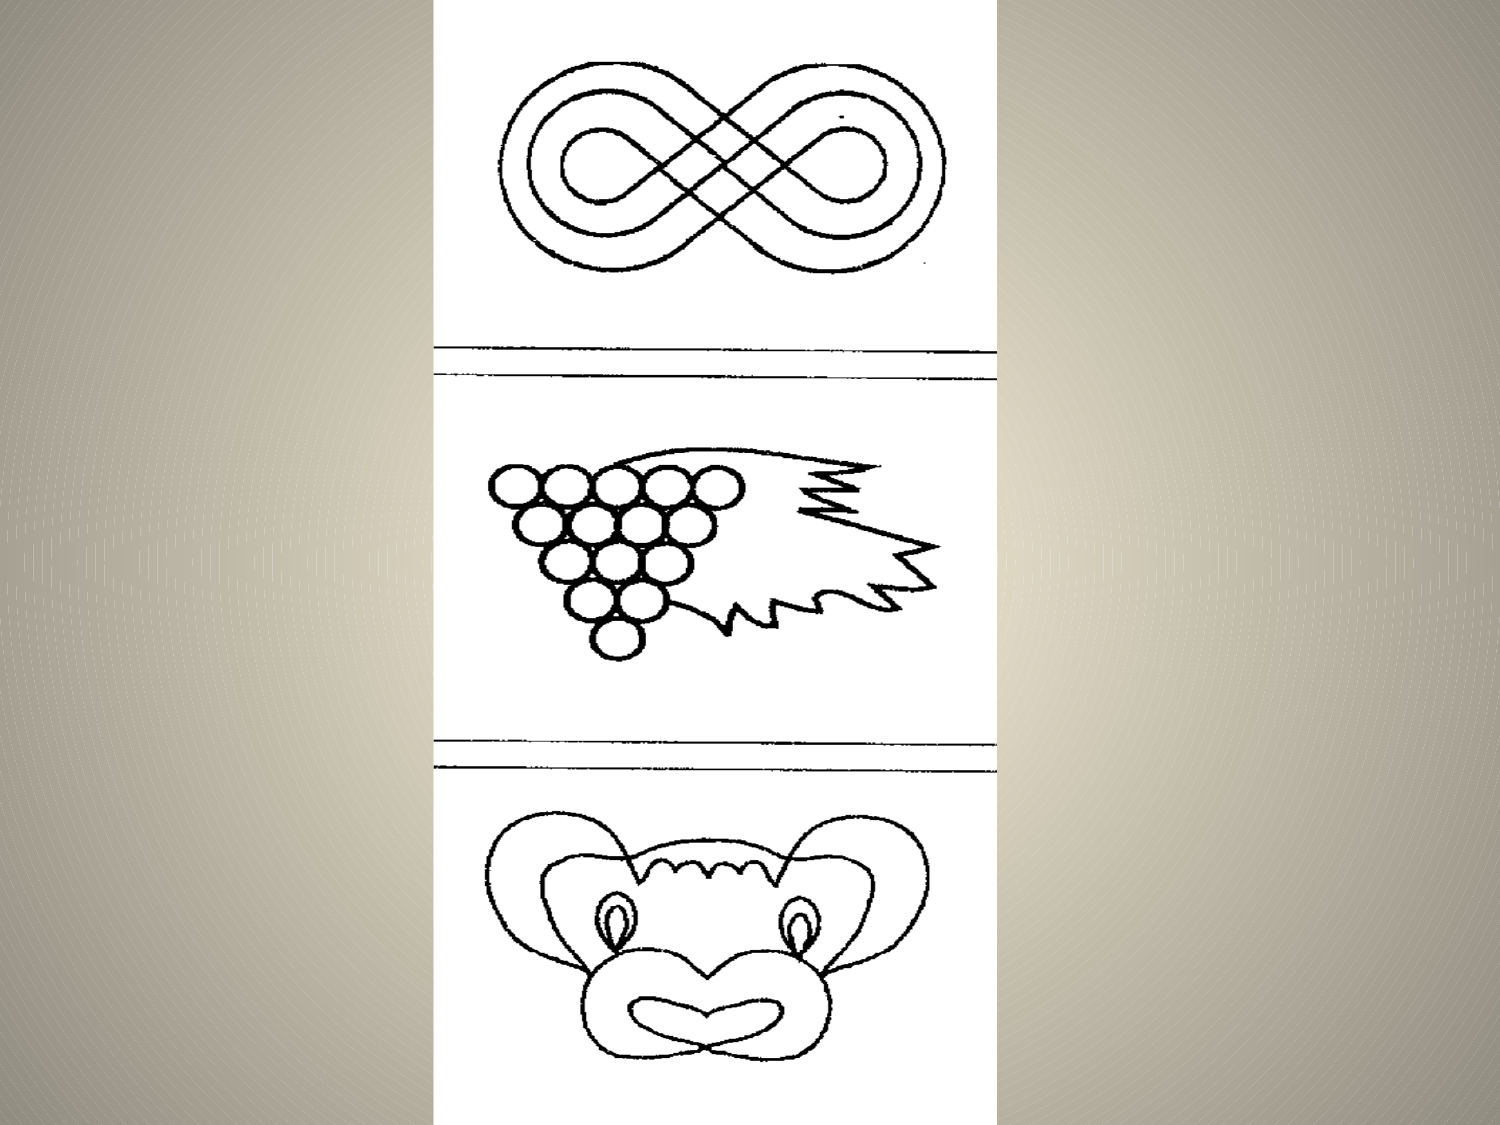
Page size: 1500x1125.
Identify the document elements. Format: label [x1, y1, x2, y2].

picture [152, 1, 1278, 1125]
